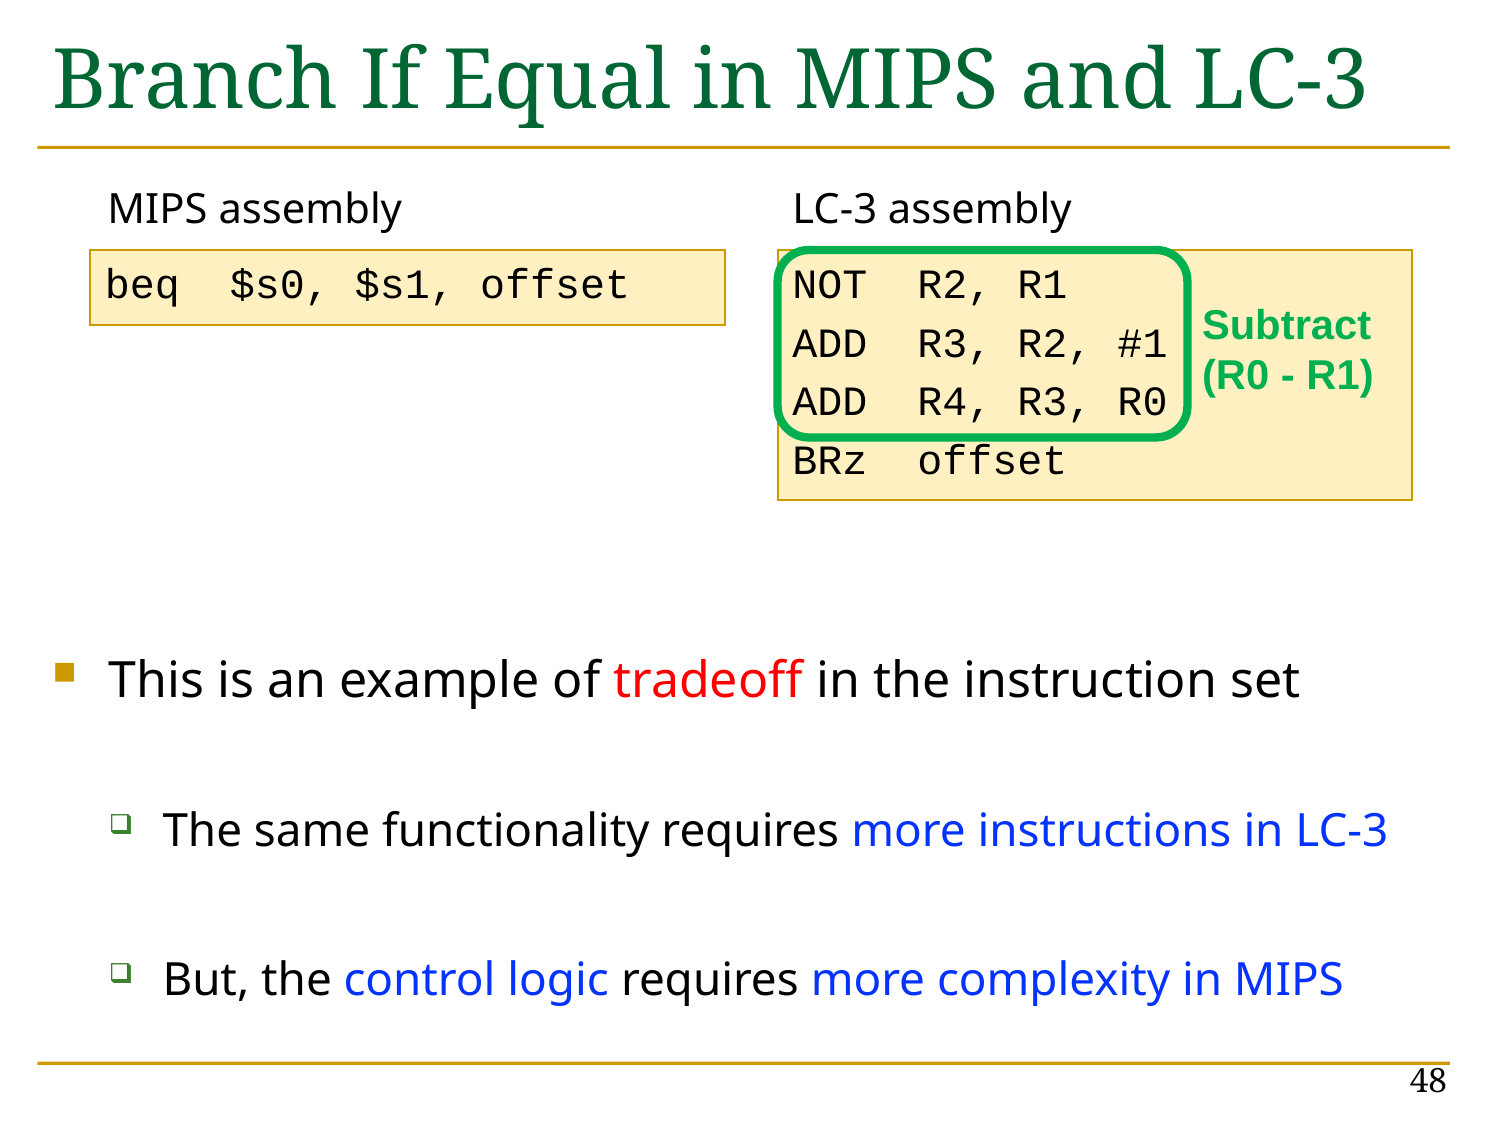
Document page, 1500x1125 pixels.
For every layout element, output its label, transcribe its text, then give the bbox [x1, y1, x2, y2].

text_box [777, 249, 1401, 438]
list This is an example of tradeoff in the instruction set The same functionality requires more instructions in LC-3 But, the control logic requires more complexity in MIPS [37, 150, 1450, 1063]
title Branch If Equal in MIPS and LC-3 [37, 0, 1450, 150]
slide_number 48 [1111, 1036, 1462, 1112]
text_box MIPS assembly [92, 174, 728, 250]
text_box LC-3 assembly [777, 174, 1413, 249]
text_box beq $s0, $s1, offset [90, 249, 725, 325]
text_box NOT R2, R1 ADD R3, R2, #1 ADD R4, R3, R0 BRz offset [777, 249, 1413, 500]
